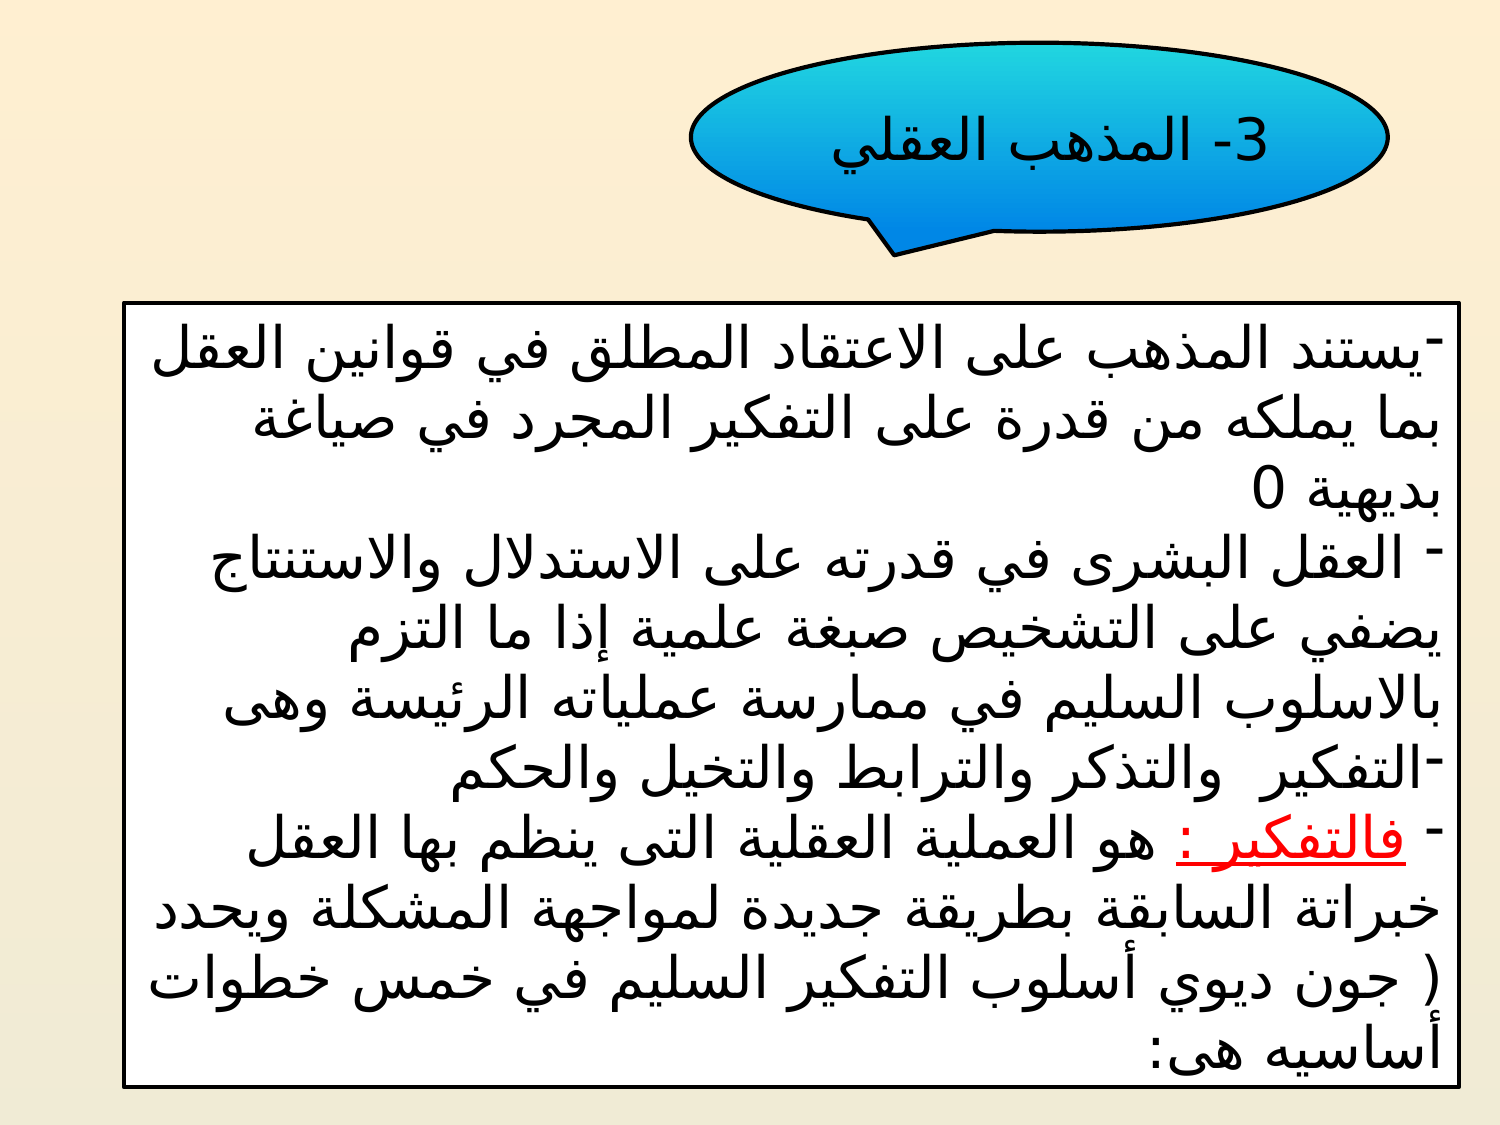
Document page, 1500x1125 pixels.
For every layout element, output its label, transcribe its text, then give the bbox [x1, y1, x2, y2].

text_box 3- المذهب العقلي [688, 40, 1390, 258]
text_box يستند المذهب على الاعتقاد المطلق في قوانين العقل بما يملكه من قدرة على التفكير المجرد في صياغة بديهية 0 العقل البشرى في قدرته على الاستدلال والاستنتاج يضفي على التشخيص صبغة علمية إذا ما التزم بالاسلوب السليم في ممارسة عملياته الرئيسة وهى التفكير والتذكر والترابط والتخيل والحكم فالتفكير : هو العملية العقلية التى ينظم بها العقل خبراتة السابقة بطريقة جديدة لمواجهة المشكلة ويحدد ( جون ديوي أسلوب التفكير السليم في خمس خطوات أساسيه هى: [122, 301, 1461, 1089]
